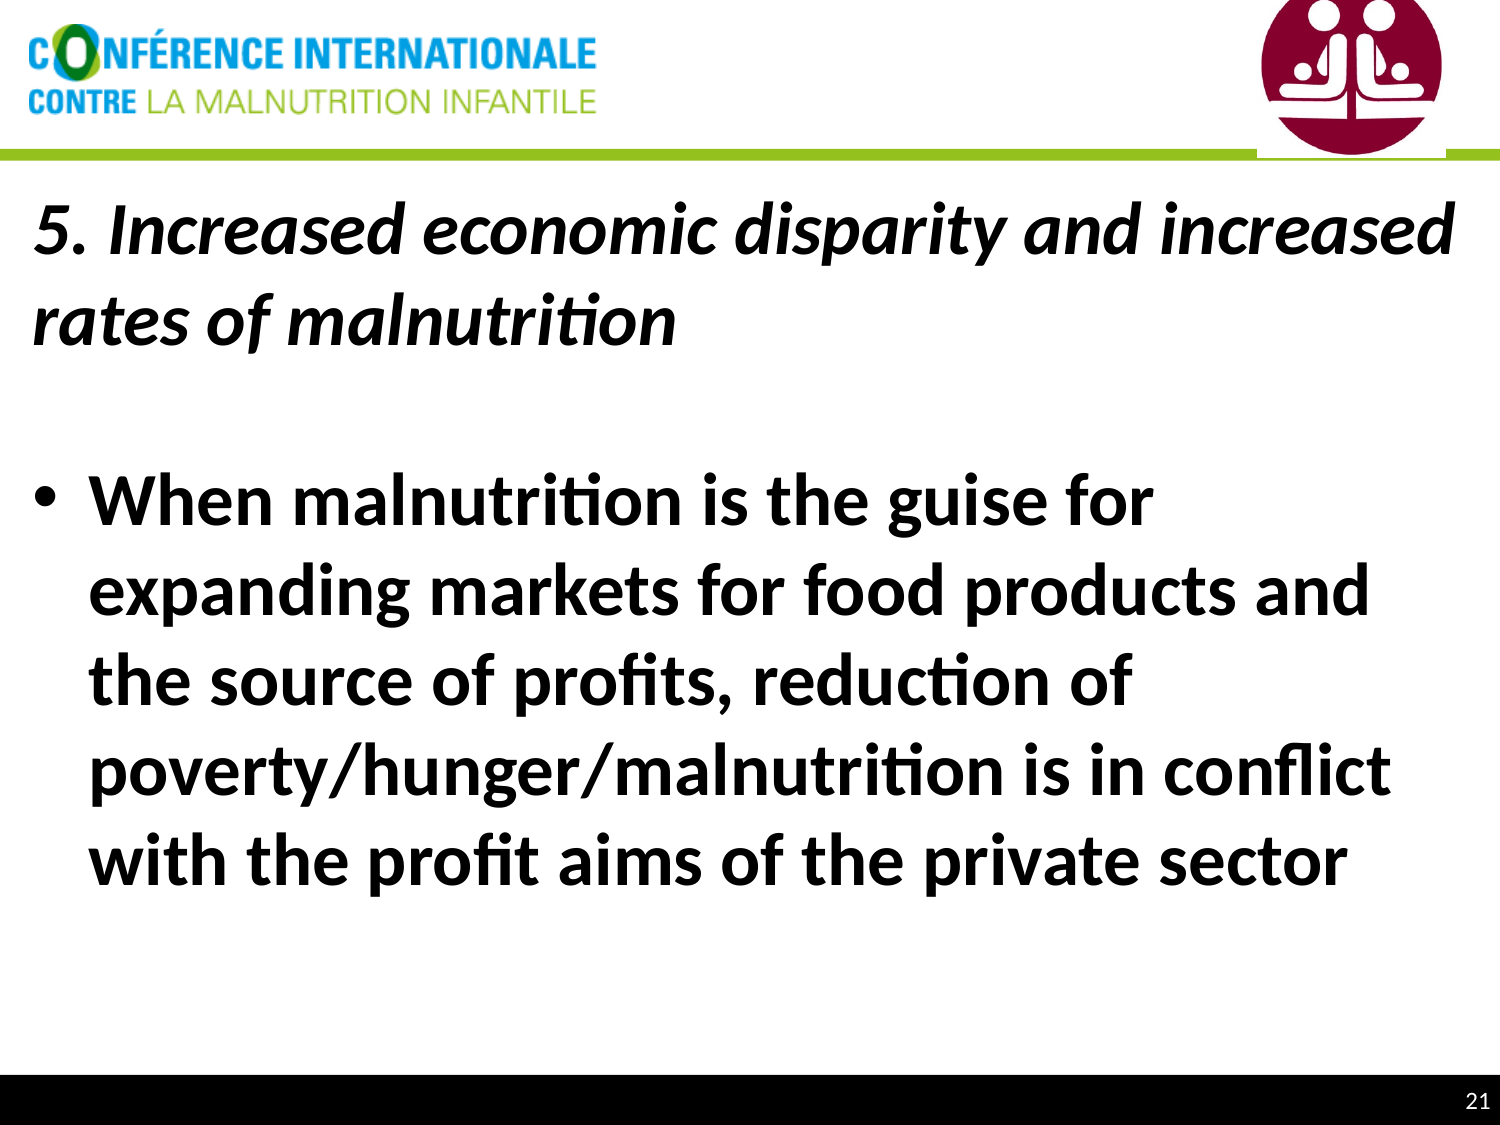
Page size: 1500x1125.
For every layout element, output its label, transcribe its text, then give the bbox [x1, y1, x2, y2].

picture [1257, 0, 1446, 158]
text_box 5. Increased economic disparity and increased rates of malnutrition When malnutrition is the guise for expanding markets for food products and the source of profits, reduction of poverty/hunger/malnutrition is in conflict with the profit aims of the private sector [17, 172, 1500, 953]
text_box [1447, 147, 1500, 163]
slide_number 21 [1156, 1069, 1500, 1125]
picture [29, 24, 597, 115]
text_box [0, 147, 1254, 163]
text_box [0, 1073, 1156, 1125]
